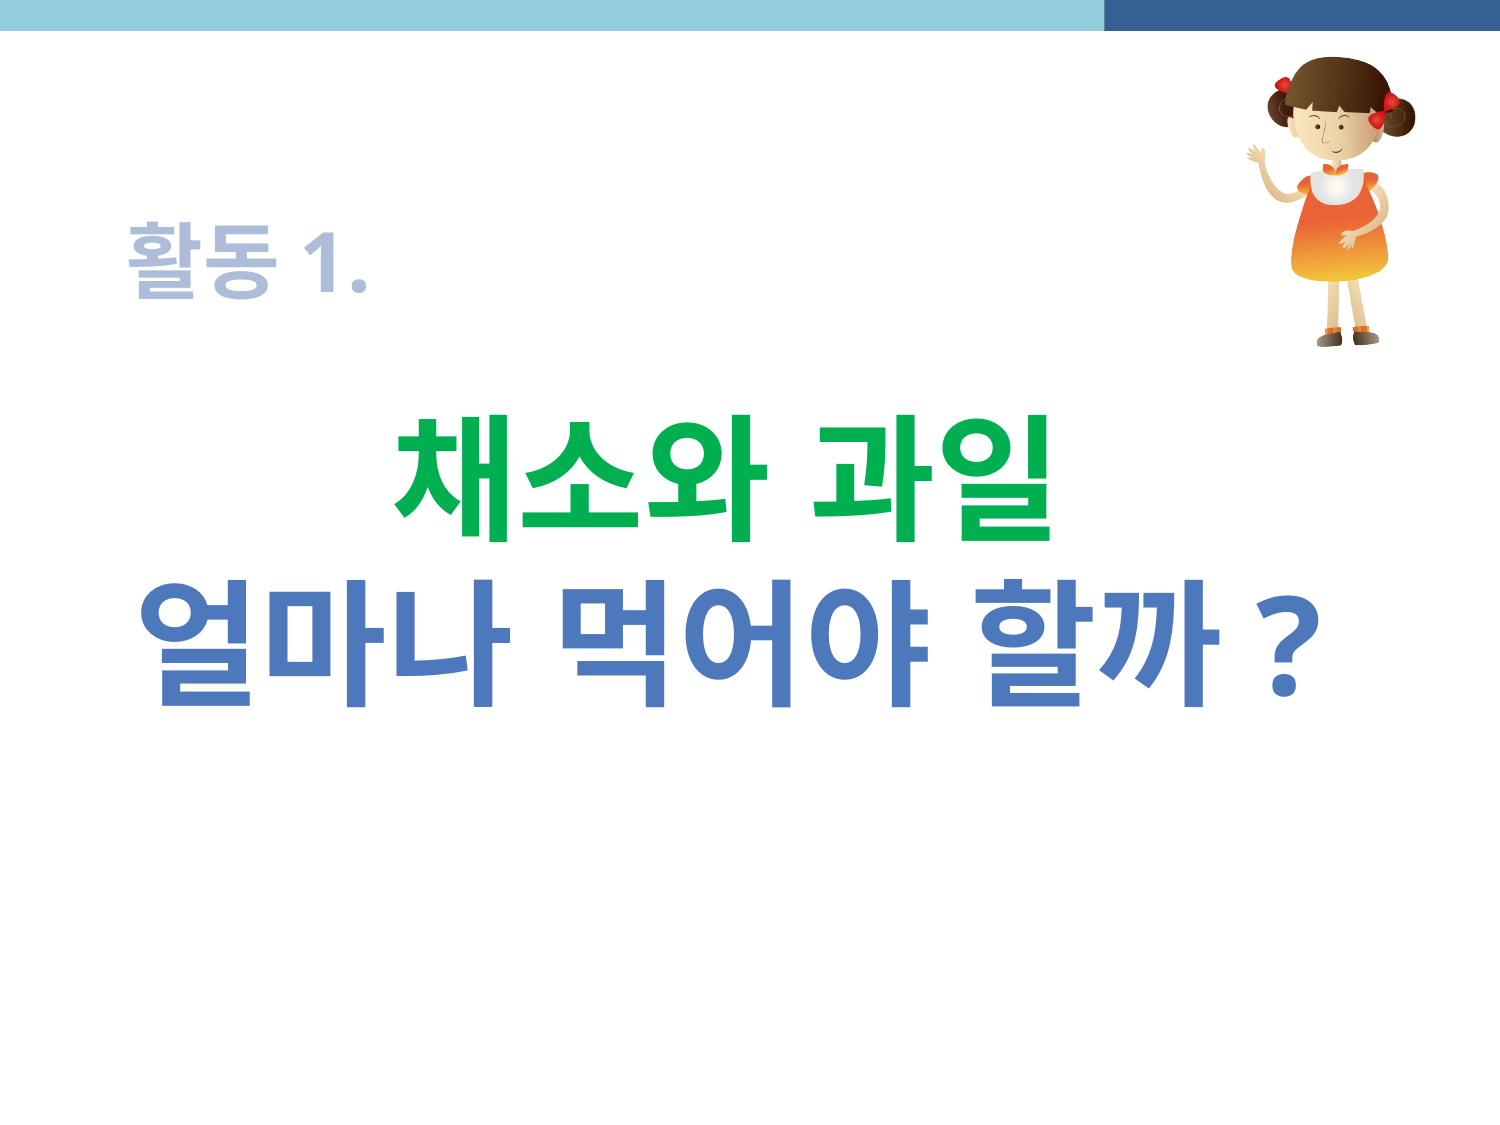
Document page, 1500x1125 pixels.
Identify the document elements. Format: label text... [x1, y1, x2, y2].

text_box 활동1. [112, 201, 491, 317]
text_box [0, 0, 1102, 33]
text_box 채소와 과일 얼마나 먹어야 할까? [0, 385, 1495, 730]
text_box [1102, 0, 1500, 33]
picture [1245, 54, 1416, 347]
